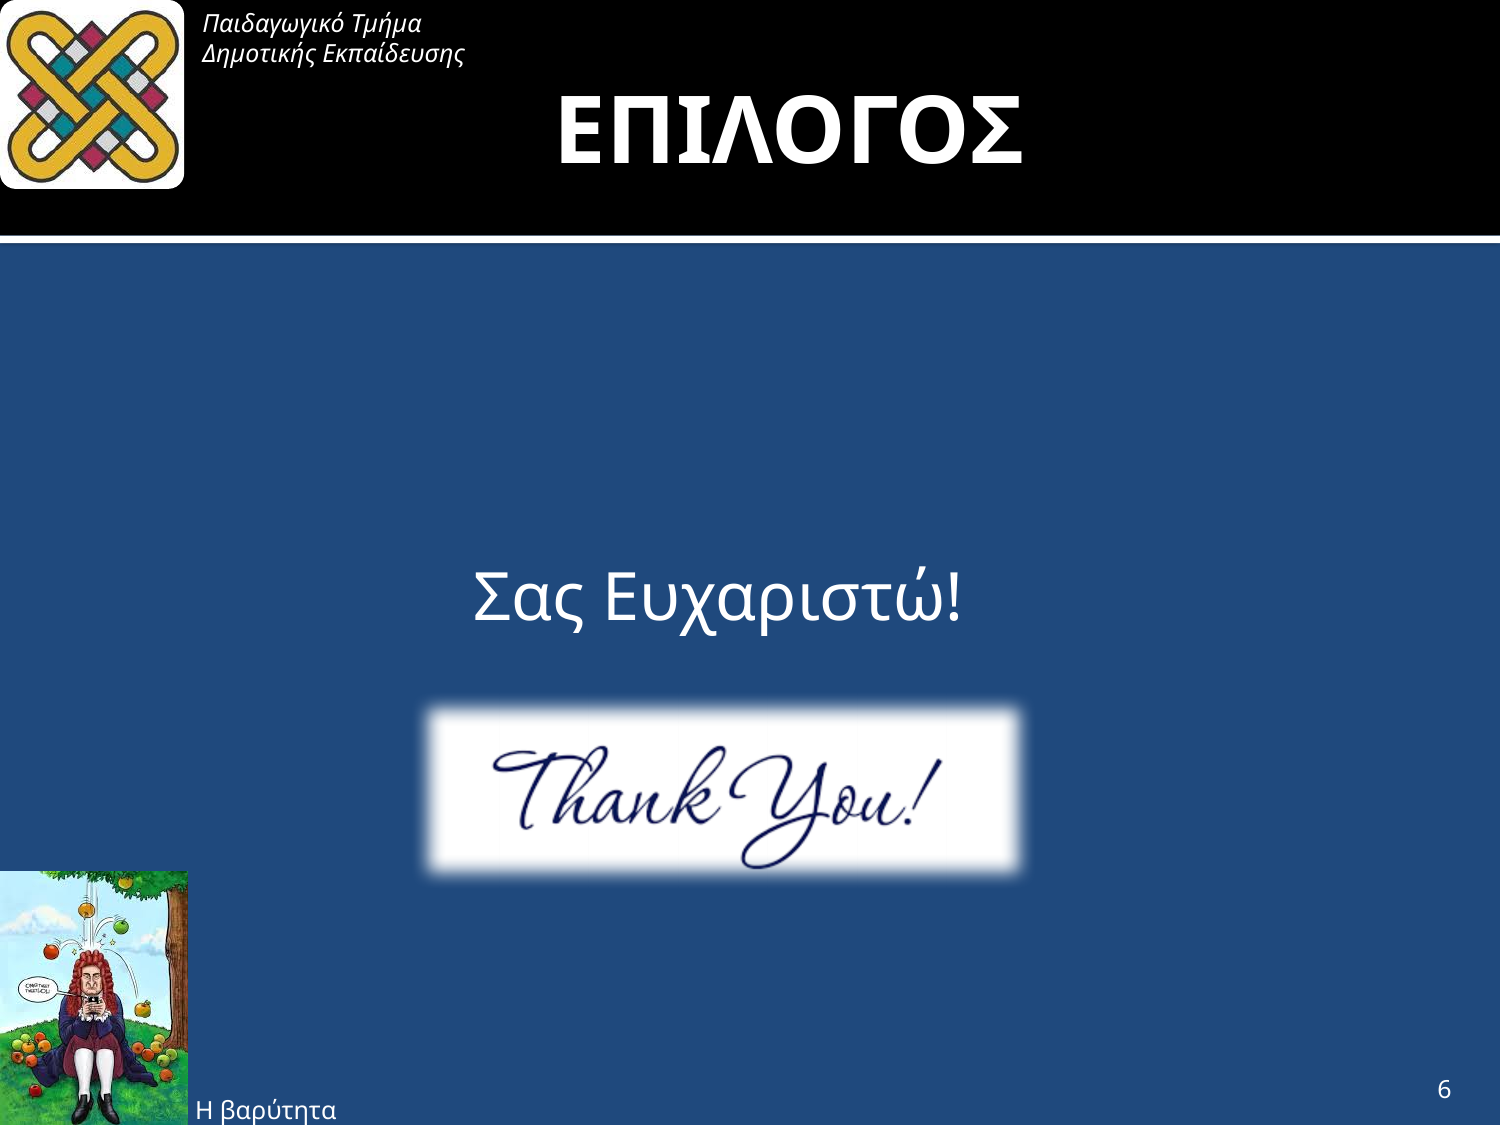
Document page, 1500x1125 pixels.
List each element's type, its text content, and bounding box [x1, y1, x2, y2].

list Σας Ευχαριστώ! [445, 539, 1156, 658]
footer Η βαρύτητα [193, 1080, 1091, 1125]
slide_number 6 [1345, 1062, 1467, 1108]
picture [410, 691, 1036, 889]
picture [0, 871, 188, 1125]
picture [0, 0, 185, 189]
text_box Παιδαγωγικό Τμήμα Δημοτικής Εκπαίδευσης [187, 0, 610, 75]
title ΕΠΙΛΟΓΟΣ [539, 23, 1203, 229]
